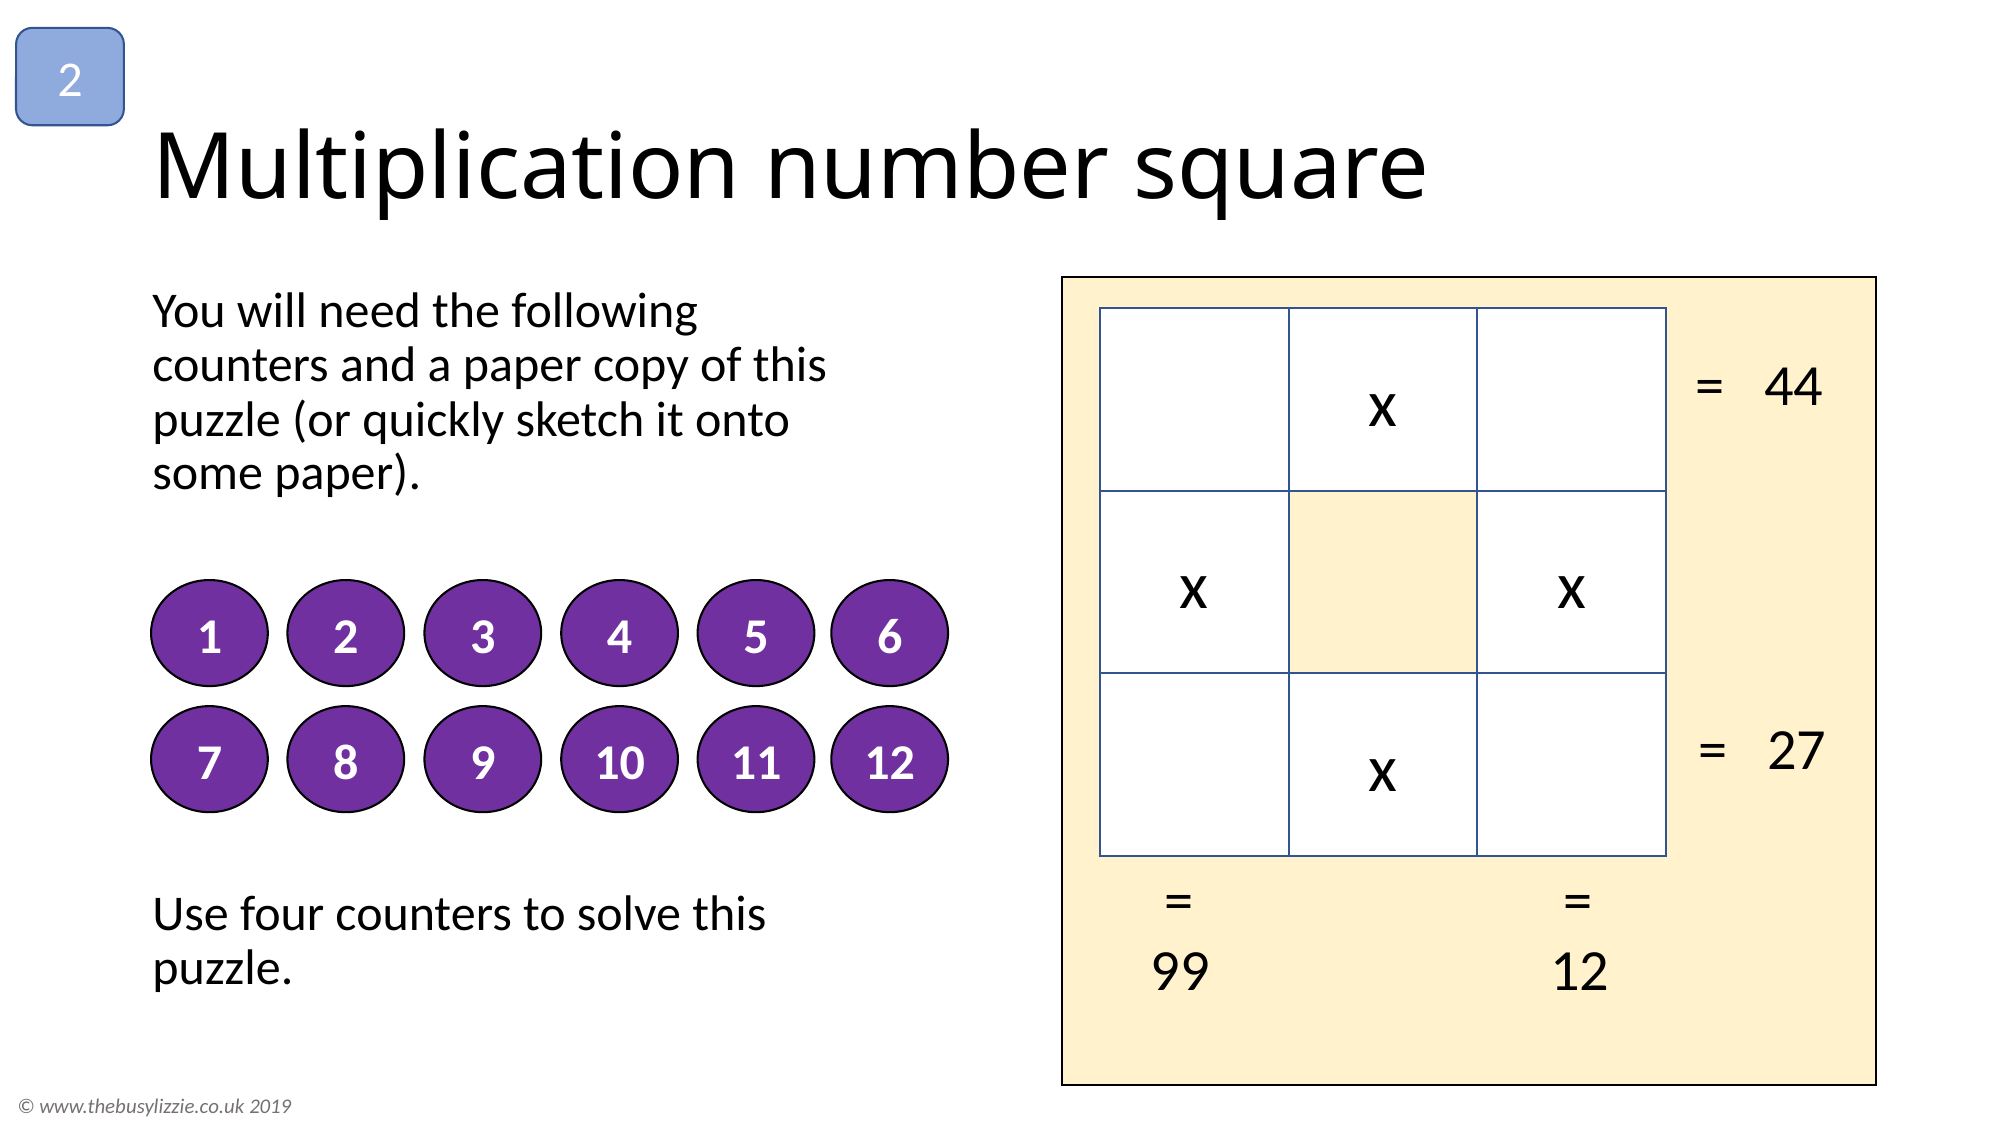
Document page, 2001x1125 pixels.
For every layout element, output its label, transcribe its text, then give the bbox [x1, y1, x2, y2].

text_box 10 [560, 705, 679, 814]
title Multiplication number square [137, 59, 1863, 278]
text_box 7 [150, 705, 269, 814]
text_box 12 [830, 705, 950, 814]
text_box 5 [696, 579, 816, 688]
text_box 2 [14, 26, 125, 127]
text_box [1061, 277, 1926, 1086]
text_box 9 [423, 705, 543, 814]
text_box 6 [830, 579, 950, 688]
text_box 11 [696, 705, 816, 814]
text_box 2 [286, 579, 406, 688]
text_box 3 [423, 579, 543, 688]
text_box 1 [150, 579, 269, 688]
text_box 4 [560, 579, 679, 688]
text_box 8 [286, 705, 406, 814]
list You will need the following counters and a paper copy of this puzzle (or quickly sketch it onto some paper). Use four counters to solve this puzzle. [137, 277, 891, 1066]
text_box © www.thebusylizzie.co.uk 2019 [2, 1085, 311, 1125]
